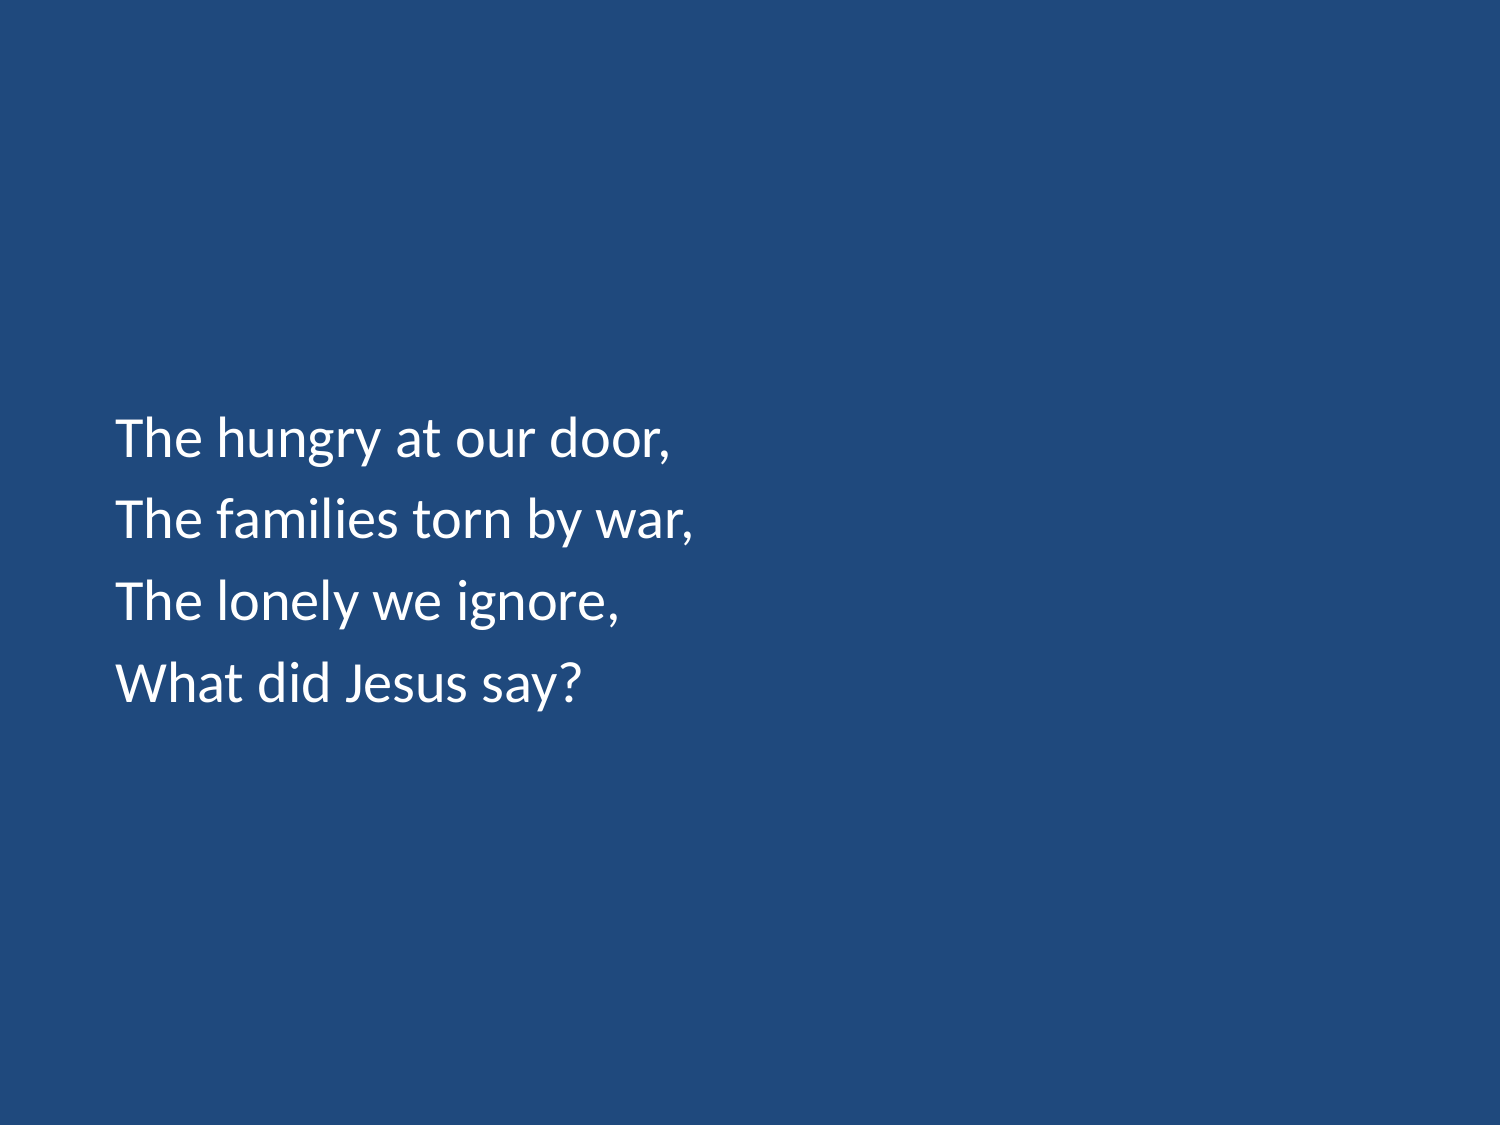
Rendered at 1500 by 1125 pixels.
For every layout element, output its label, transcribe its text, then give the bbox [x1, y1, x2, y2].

list The hungry at our door, The families torn by war, The lonely we ignore, What did Jesus say? [100, 391, 1471, 734]
